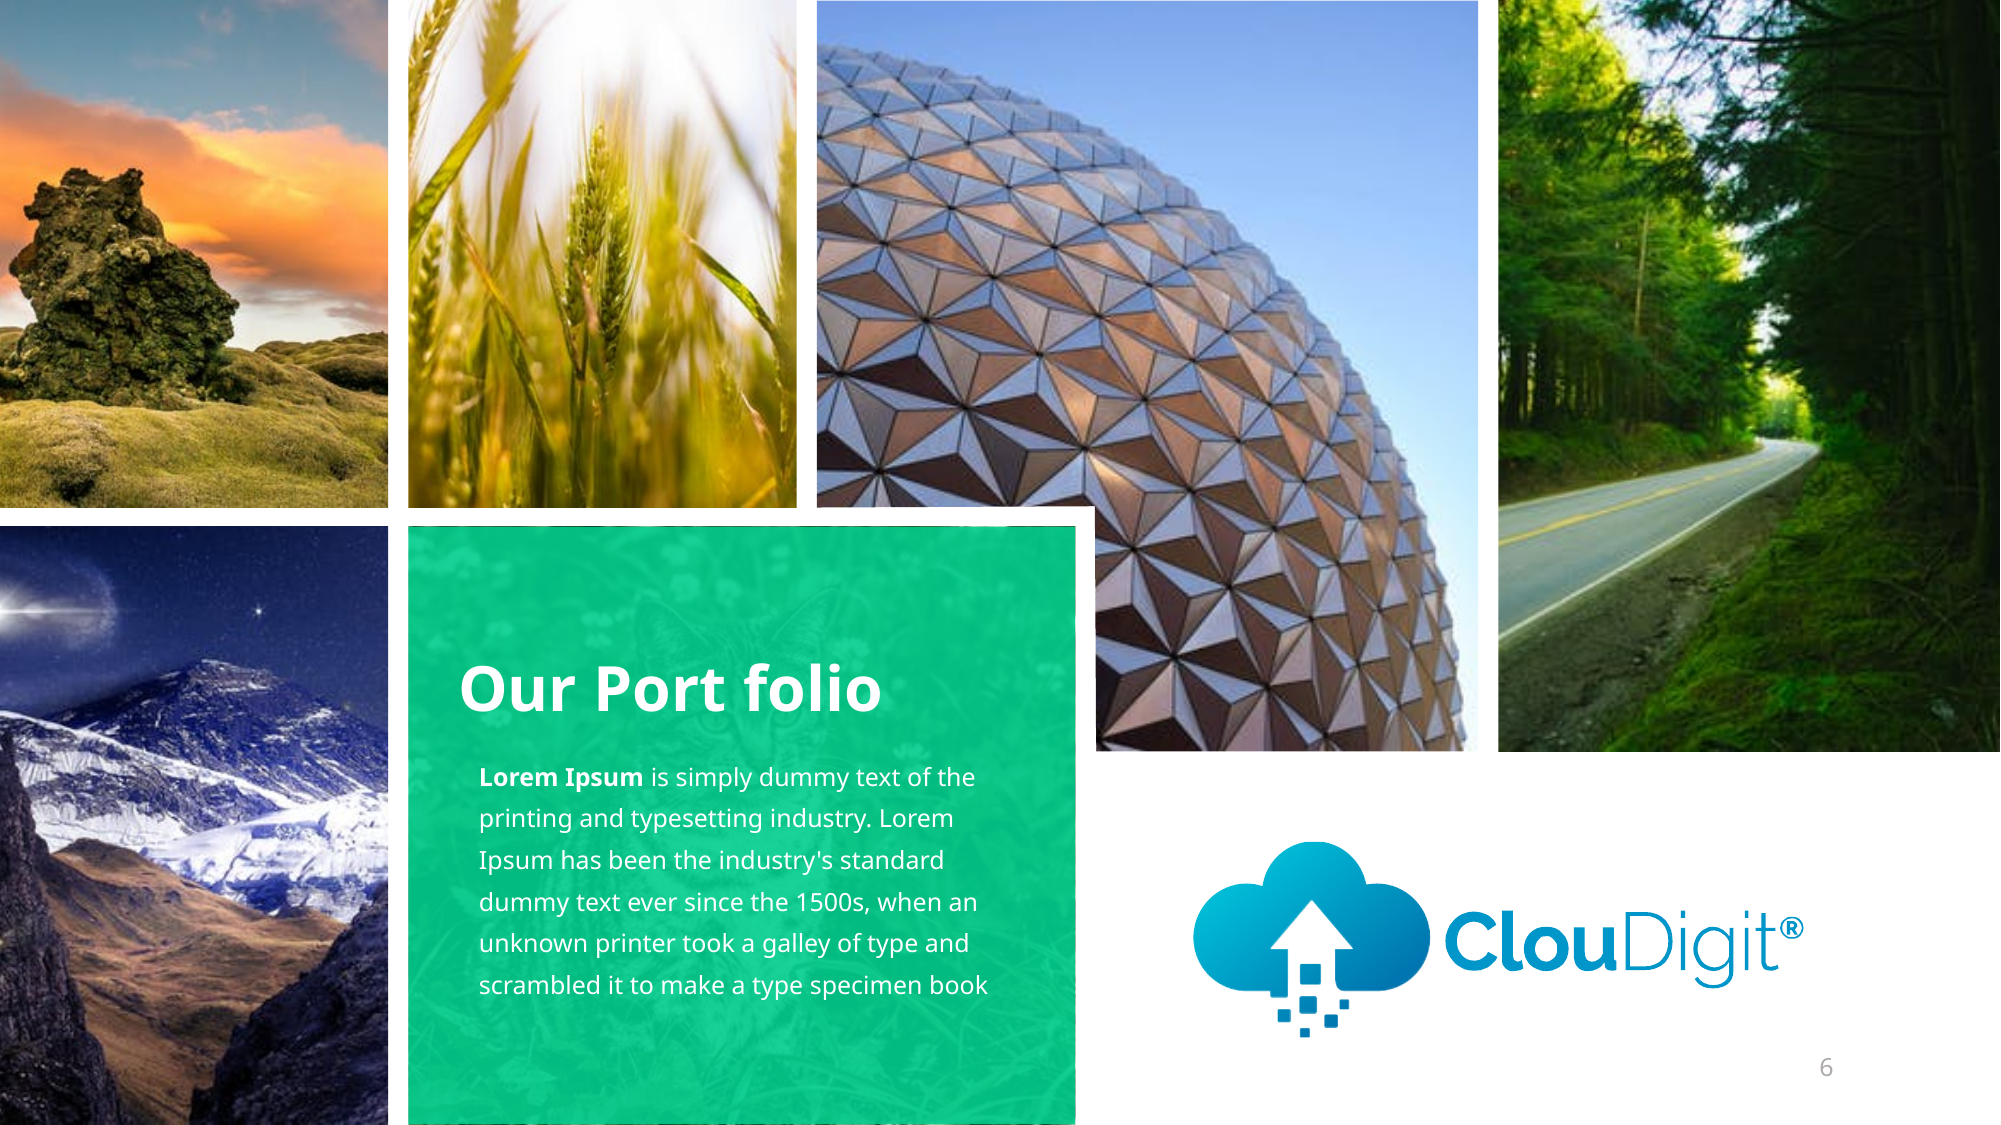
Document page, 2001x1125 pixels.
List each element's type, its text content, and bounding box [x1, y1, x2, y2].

picture [408, 0, 1479, 1125]
slide_number 6 [1790, 1042, 1863, 1094]
picture [1192, 841, 1805, 1038]
picture [0, 0, 389, 508]
picture [0, 526, 389, 1125]
picture [408, 0, 797, 508]
picture [1498, 0, 2000, 752]
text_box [464, 641, 1020, 1010]
